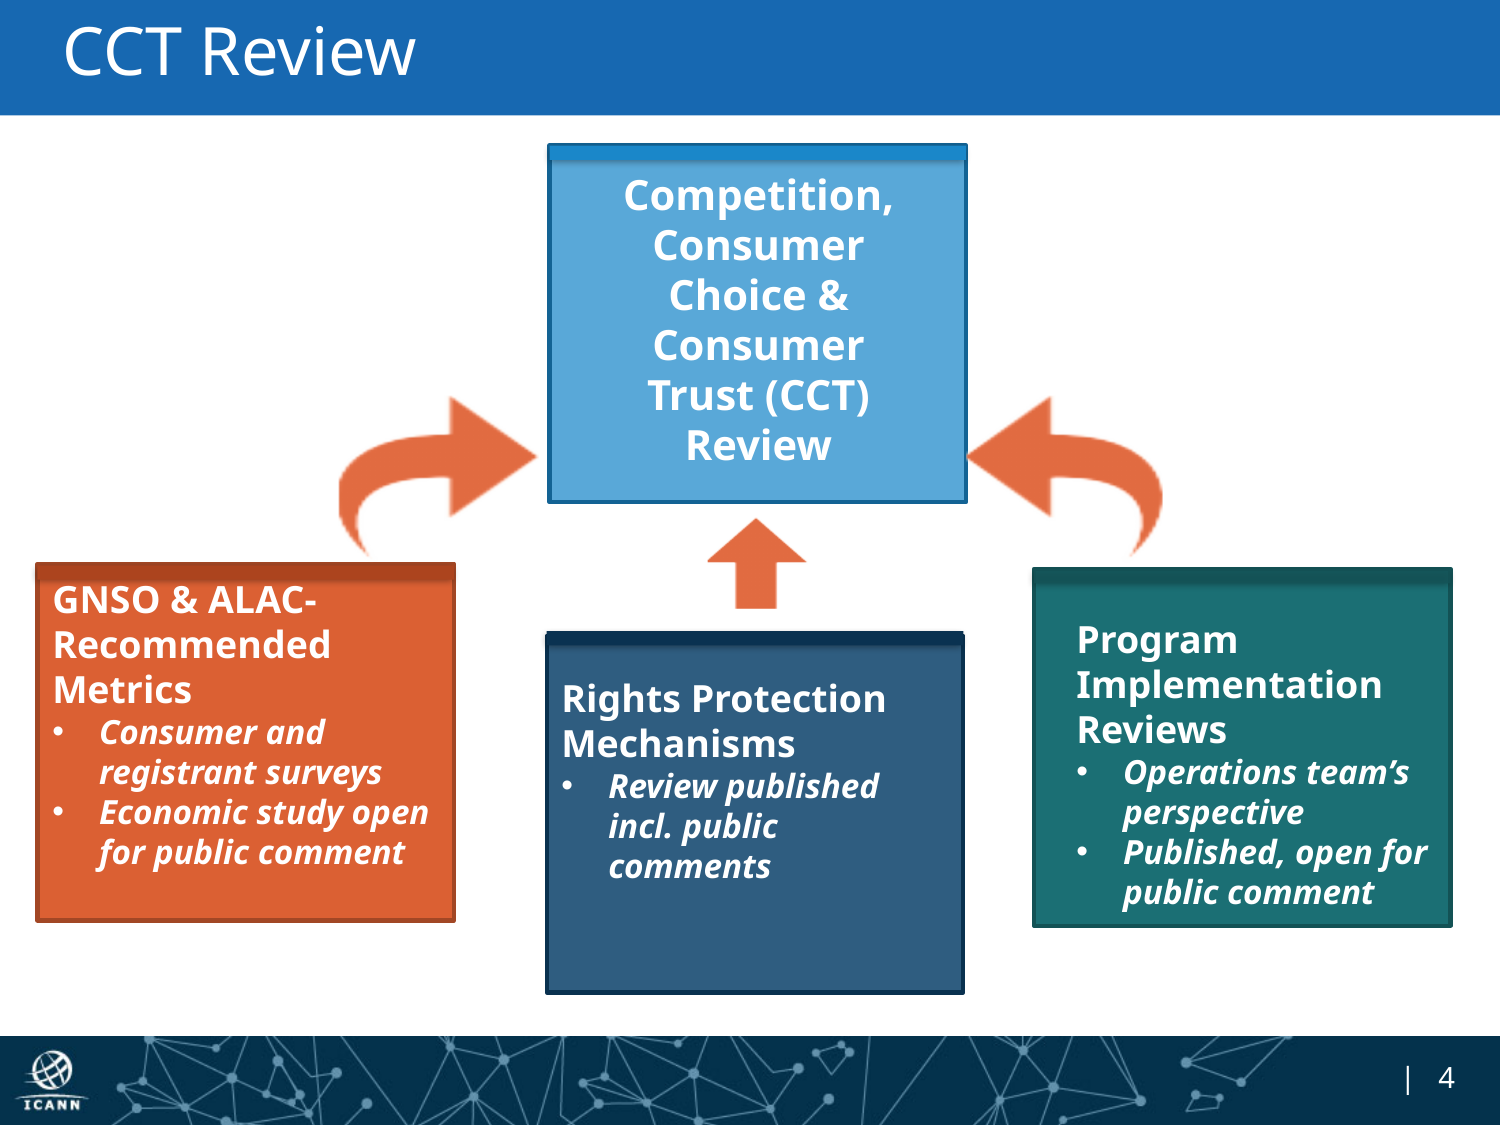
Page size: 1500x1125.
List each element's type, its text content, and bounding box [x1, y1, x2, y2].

text_box [546, 630, 964, 646]
text_box GNSO & ALAC-Recommended Metrics Consumer and registrant surveys Economic study open for public comment [37, 568, 455, 879]
text_box [545, 653, 965, 995]
text_box [35, 587, 456, 923]
text_box [547, 167, 968, 504]
text_box [1032, 590, 1453, 928]
picture [965, 395, 1163, 564]
title CCT Review [0, 0, 1500, 116]
picture [711, 513, 804, 614]
picture [0, 1036, 1500, 1125]
text_box [1033, 568, 1451, 584]
text_box Program Implementation Reviews Operations team’s perspective Published, open for public comment [1061, 609, 1451, 919]
picture [338, 394, 540, 564]
text_box [549, 145, 967, 161]
text_box Rights Protection Mechanisms Review published incl. public comments [546, 667, 965, 893]
text_box Competition, Consumer Choice & Consumer Trust (CCT) Review [588, 161, 930, 477]
